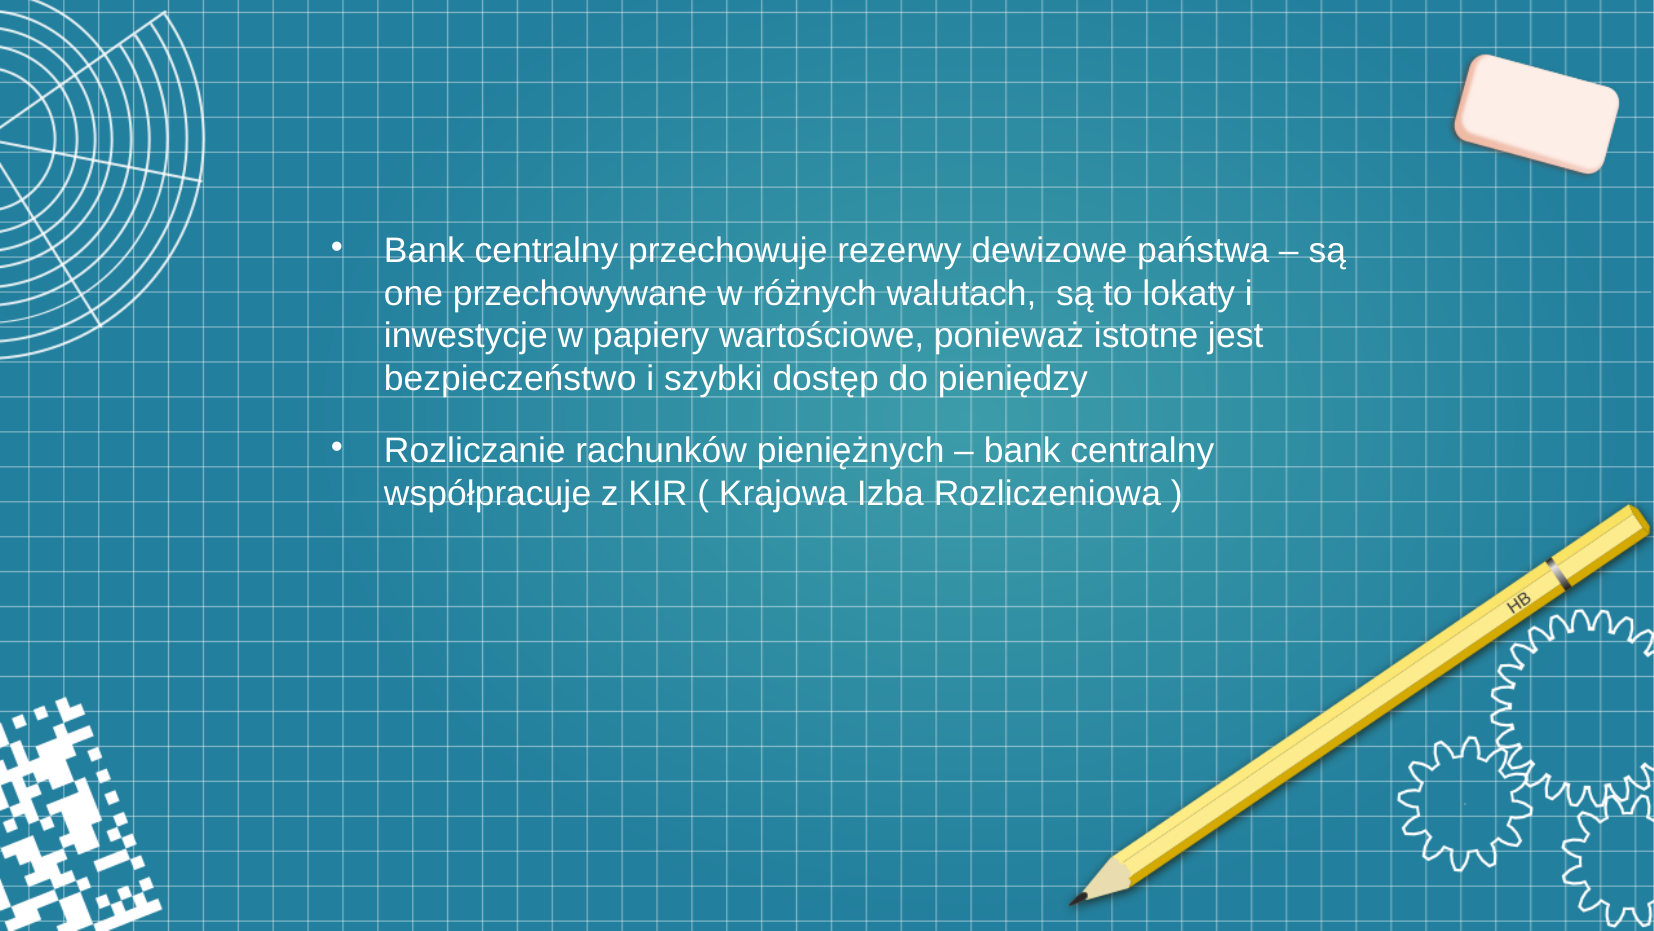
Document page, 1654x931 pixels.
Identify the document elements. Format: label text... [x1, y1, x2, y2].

picture [0, 0, 1654, 931]
list Bank centralny przechowuje rezerwy dewizowe państwa – są one przechowywane w różnych walutach, są to lokaty i inwestycje w papiery wartościowe, ponieważ istotne jest bezpieczeństwo i szybki dostęp do pieniędzy Rozliczanie rachunków pieniężnych – bank centralny współpracuje z KIR ( Krajowa Izba Rozliczeniowa ) [313, 227, 1388, 680]
